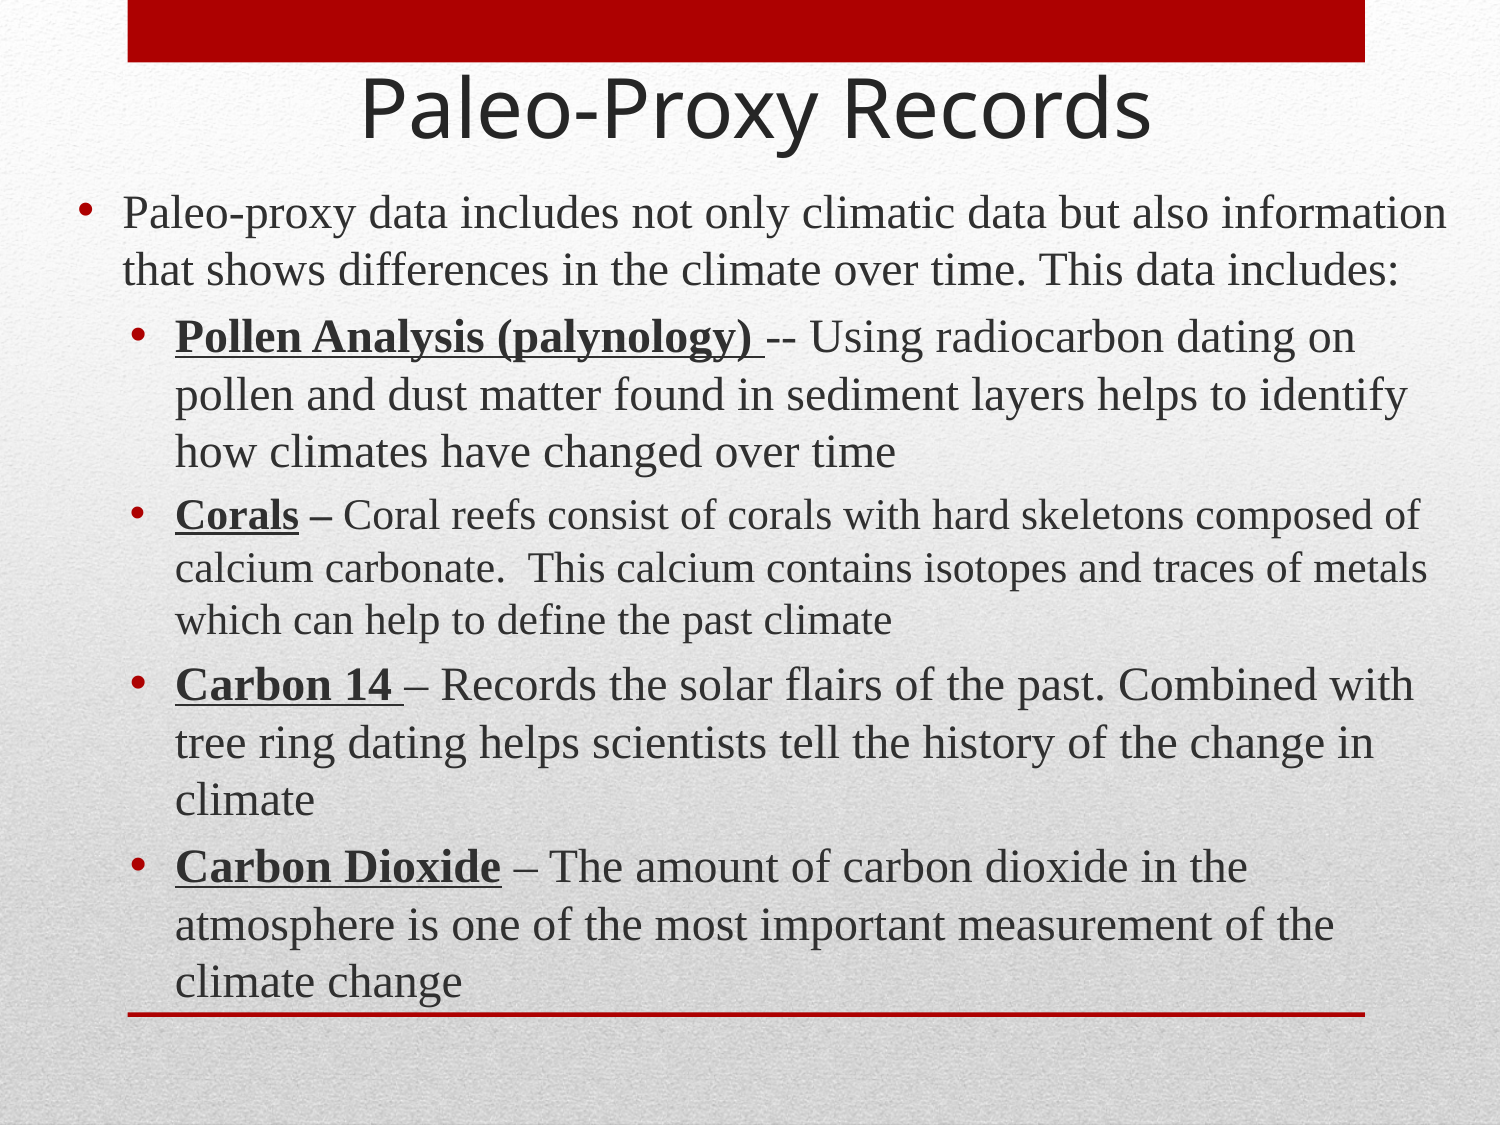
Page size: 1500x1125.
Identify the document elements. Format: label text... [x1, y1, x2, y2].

list Paleo-proxy data includes not only climatic data but also information that shows differences in the climate over time. This data includes: Pollen Analysis (palynology) -- Using radiocarbon dating on pollen and dust matter found in sediment layers helps to identify how climates have changed over time Corals – Coral reefs consist of corals with hard skeletons composed of calcium carbonate. This calcium contains isotopes and traces of metals which can help to define the past climate Carbon 14 – Records the solar flairs of the past. Combined with tree ring dating helps scientists tell the history of the change in climate Carbon Dioxide – The amount of carbon dioxide in the atmosphere is one of the most important measurement of the climate change [62, 162, 1475, 1025]
title Paleo-Proxy Records [50, 37, 1463, 163]
